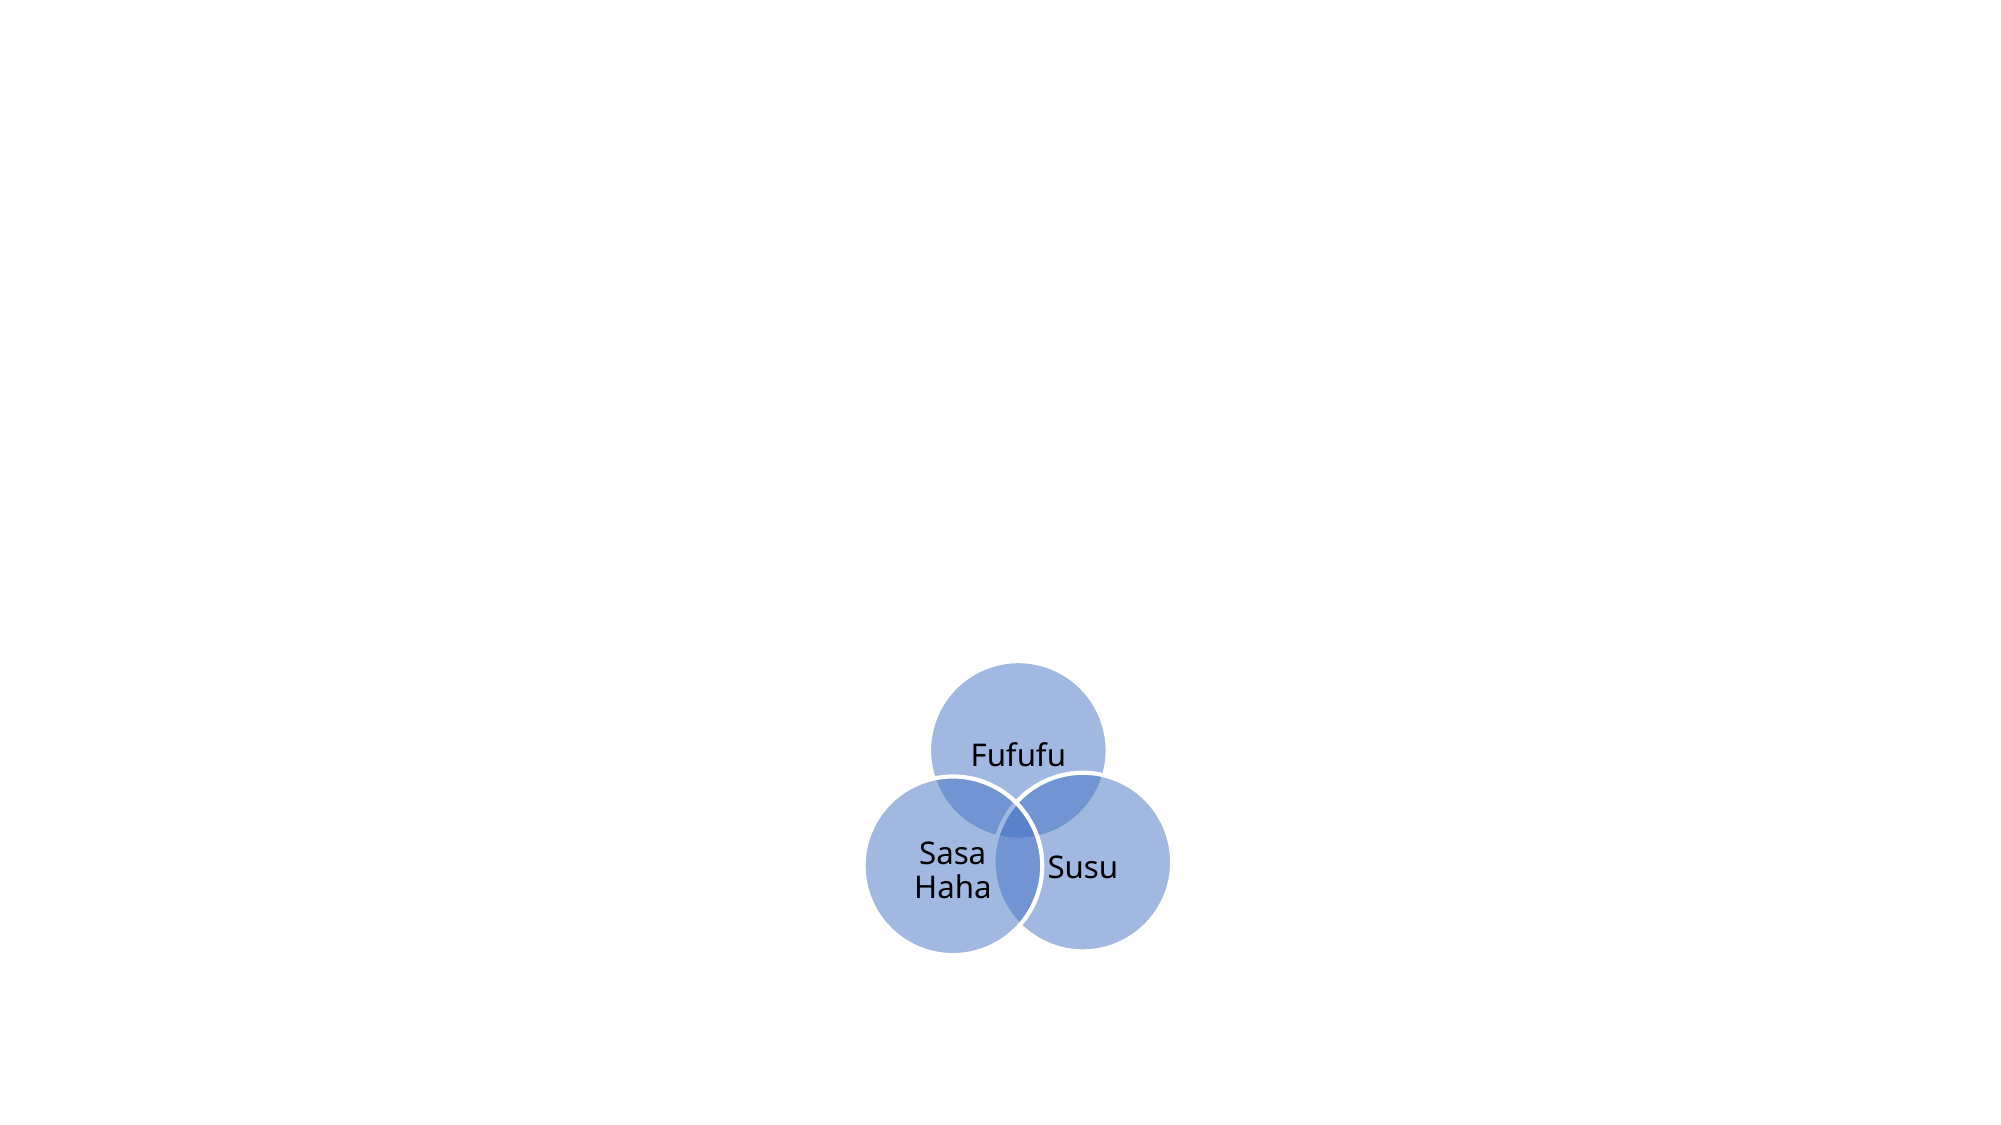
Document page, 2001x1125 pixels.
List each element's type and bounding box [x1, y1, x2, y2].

text_box [711, 657, 1326, 956]
